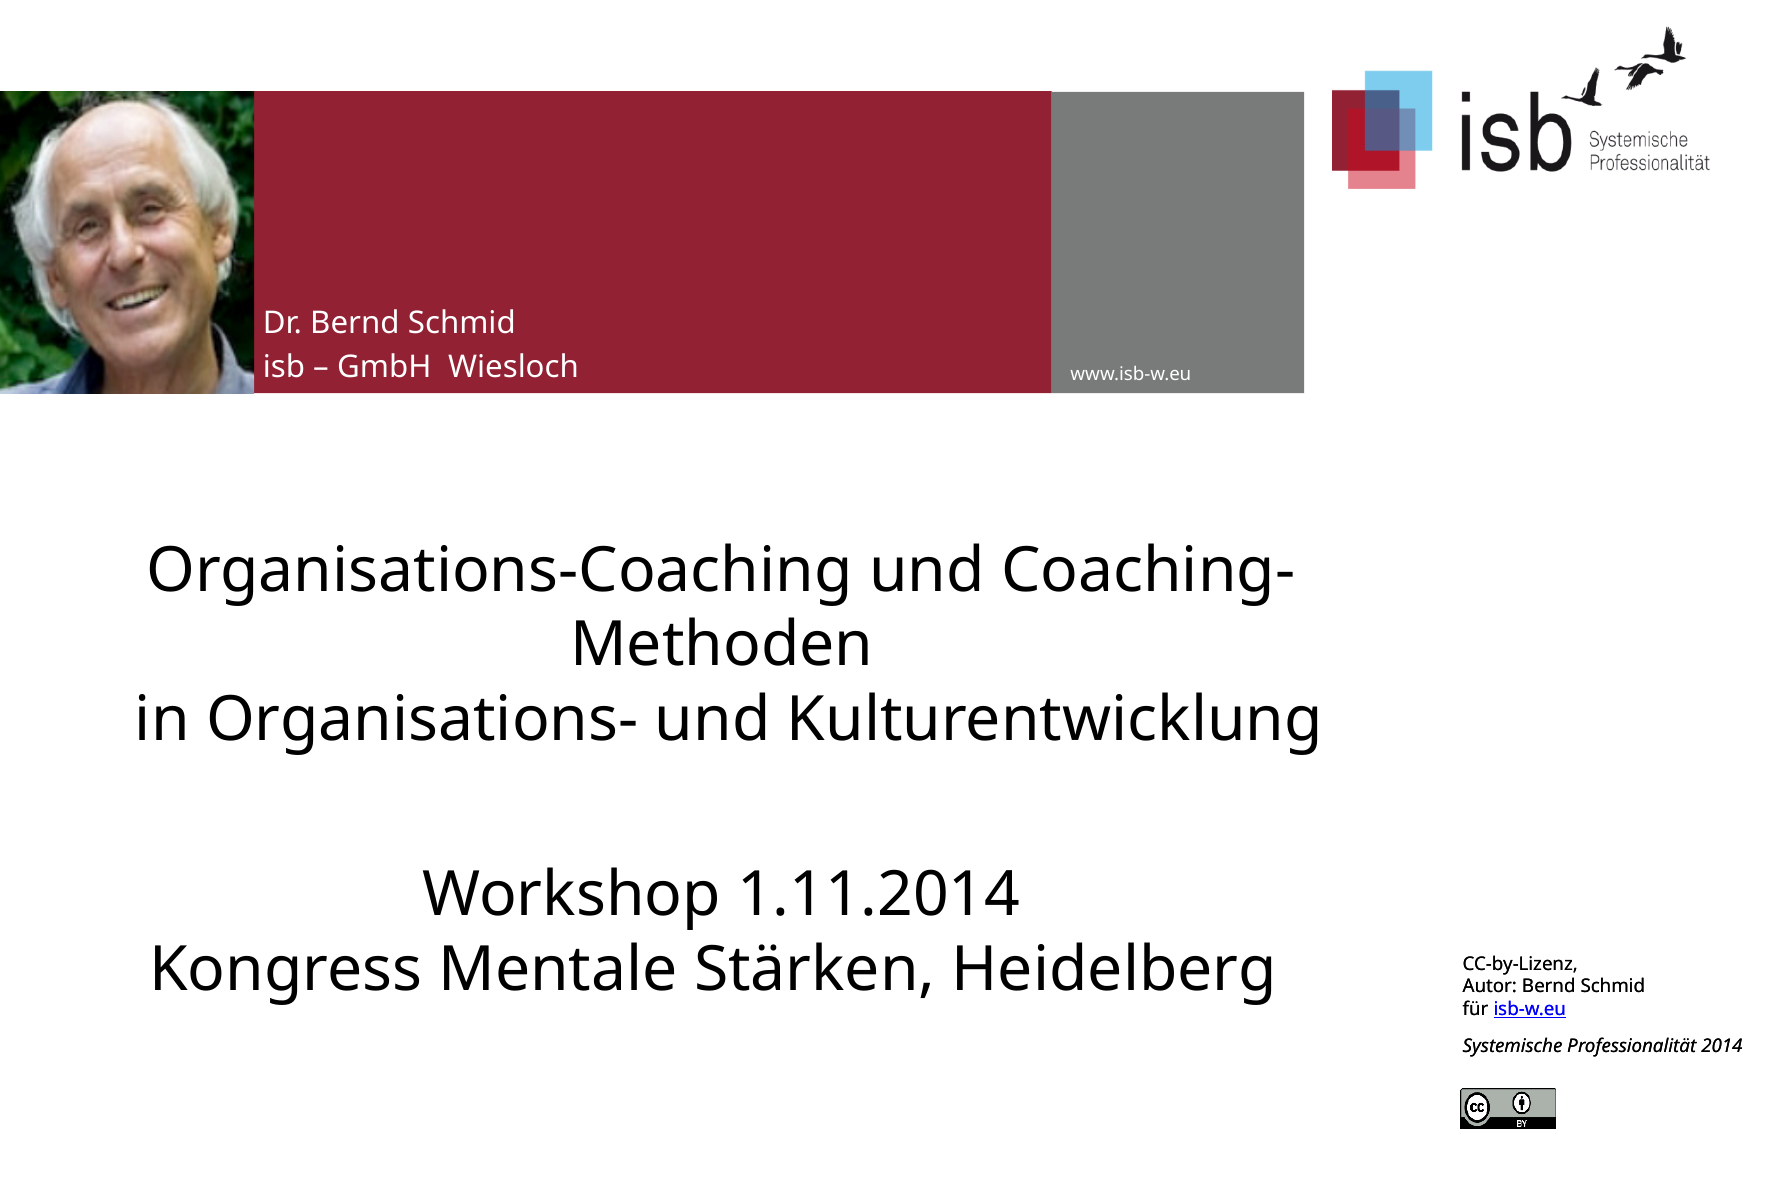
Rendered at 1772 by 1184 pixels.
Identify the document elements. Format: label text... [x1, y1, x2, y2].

title Organisations-Coaching und Coaching-Methoden in Organisations- und Kulturentwicklung Workshop 1.11.2014 Kongress Mentale Stärken, Heidelberg [0, 393, 1444, 1139]
picture [1460, 1088, 1556, 1129]
picture [0, 90, 255, 394]
picture [1332, 20, 1725, 194]
text_box CC-by-Lizenz, Autor: Bernd Schmid für isb-w.eu Systemische Professionalität 2014 [1443, 762, 1772, 1184]
subtitle Dr. Bernd Schmid isb – GmbH Wiesloch [256, 91, 1052, 394]
